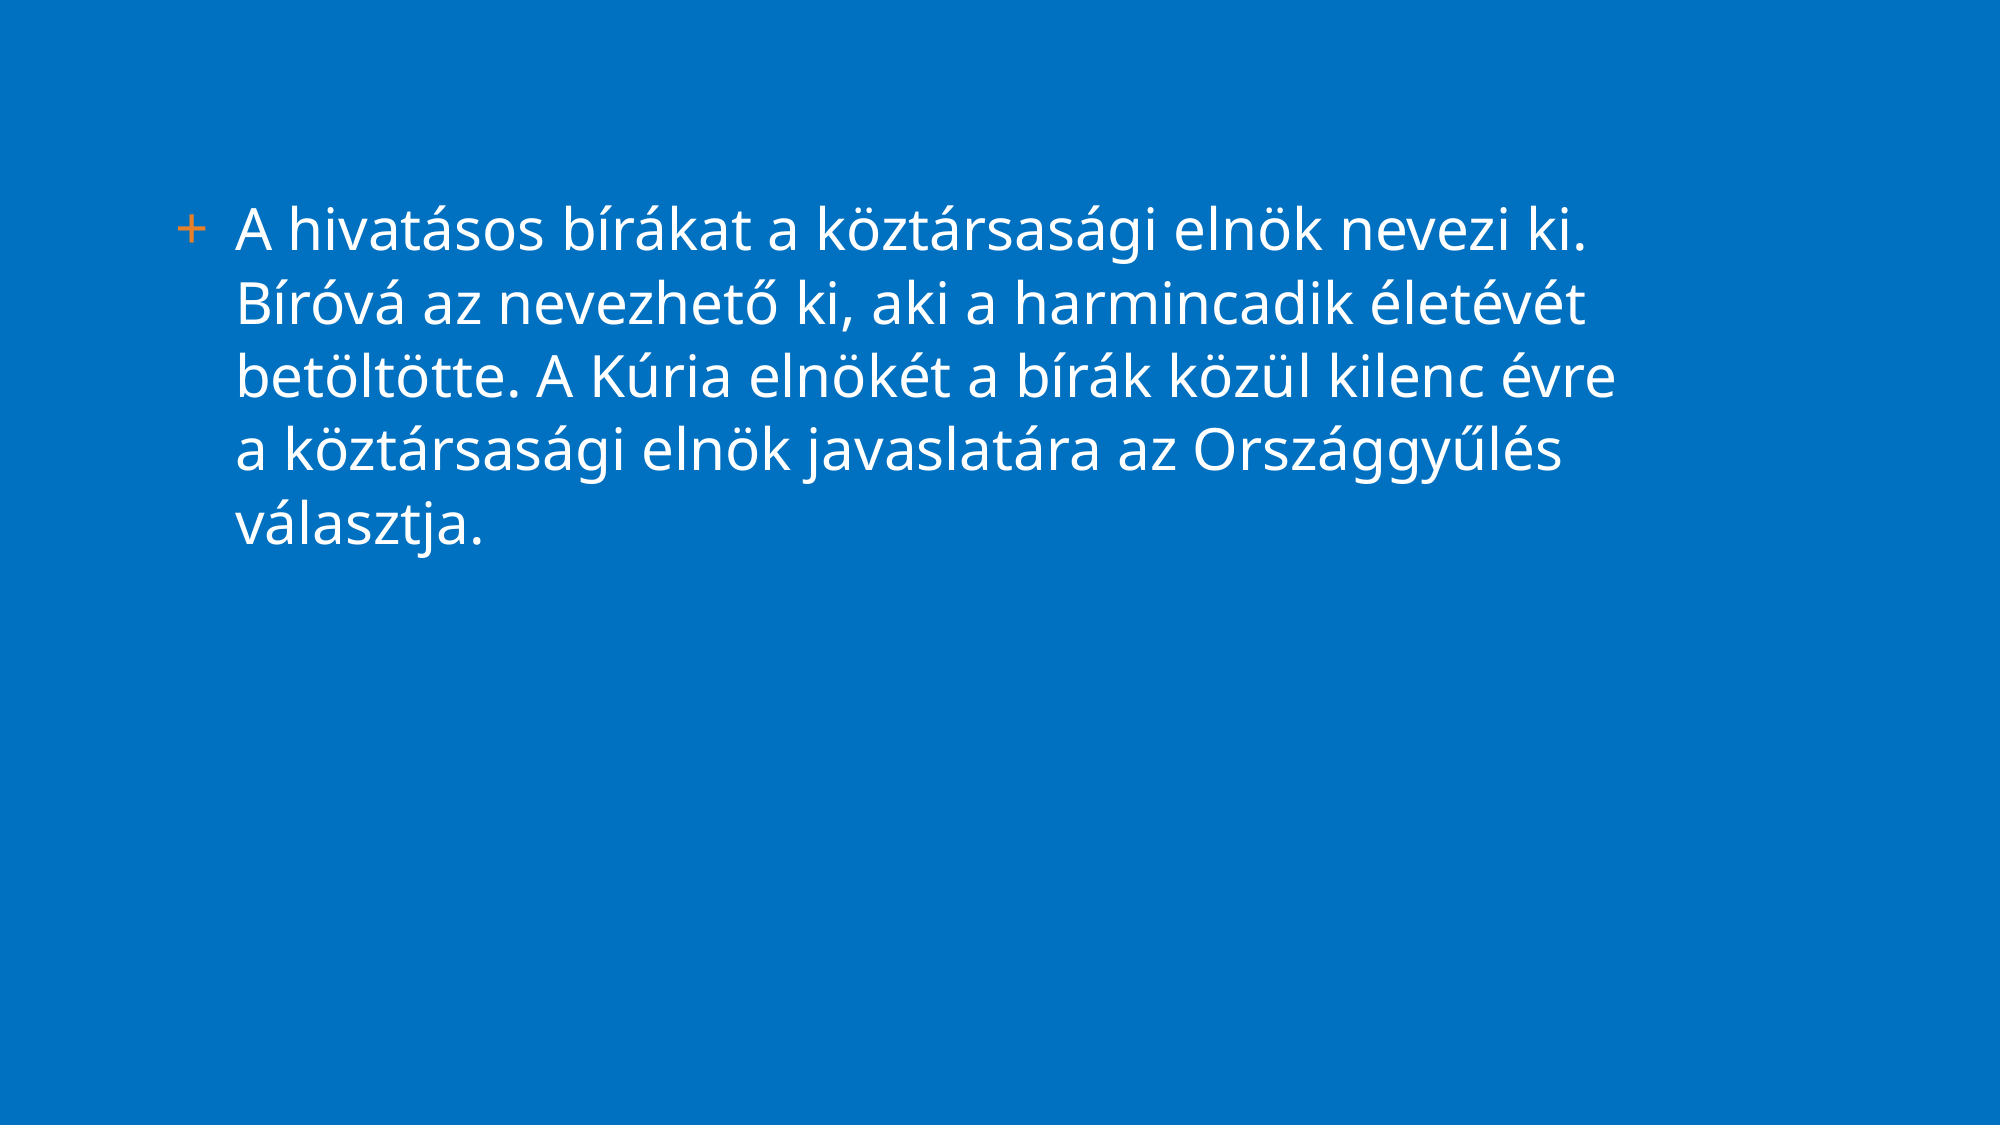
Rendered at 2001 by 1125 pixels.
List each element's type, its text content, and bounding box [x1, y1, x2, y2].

list A hivatásos bírákat a köztársasági elnök nevezi ki. Bíróvá az nevezhető ki, aki a harmincadik életévét betöltötte. A Kúria elnökét a bírák közül kilenc évre a köztársasági elnök javaslatára az Országgyűlés választja. [160, 181, 1661, 695]
